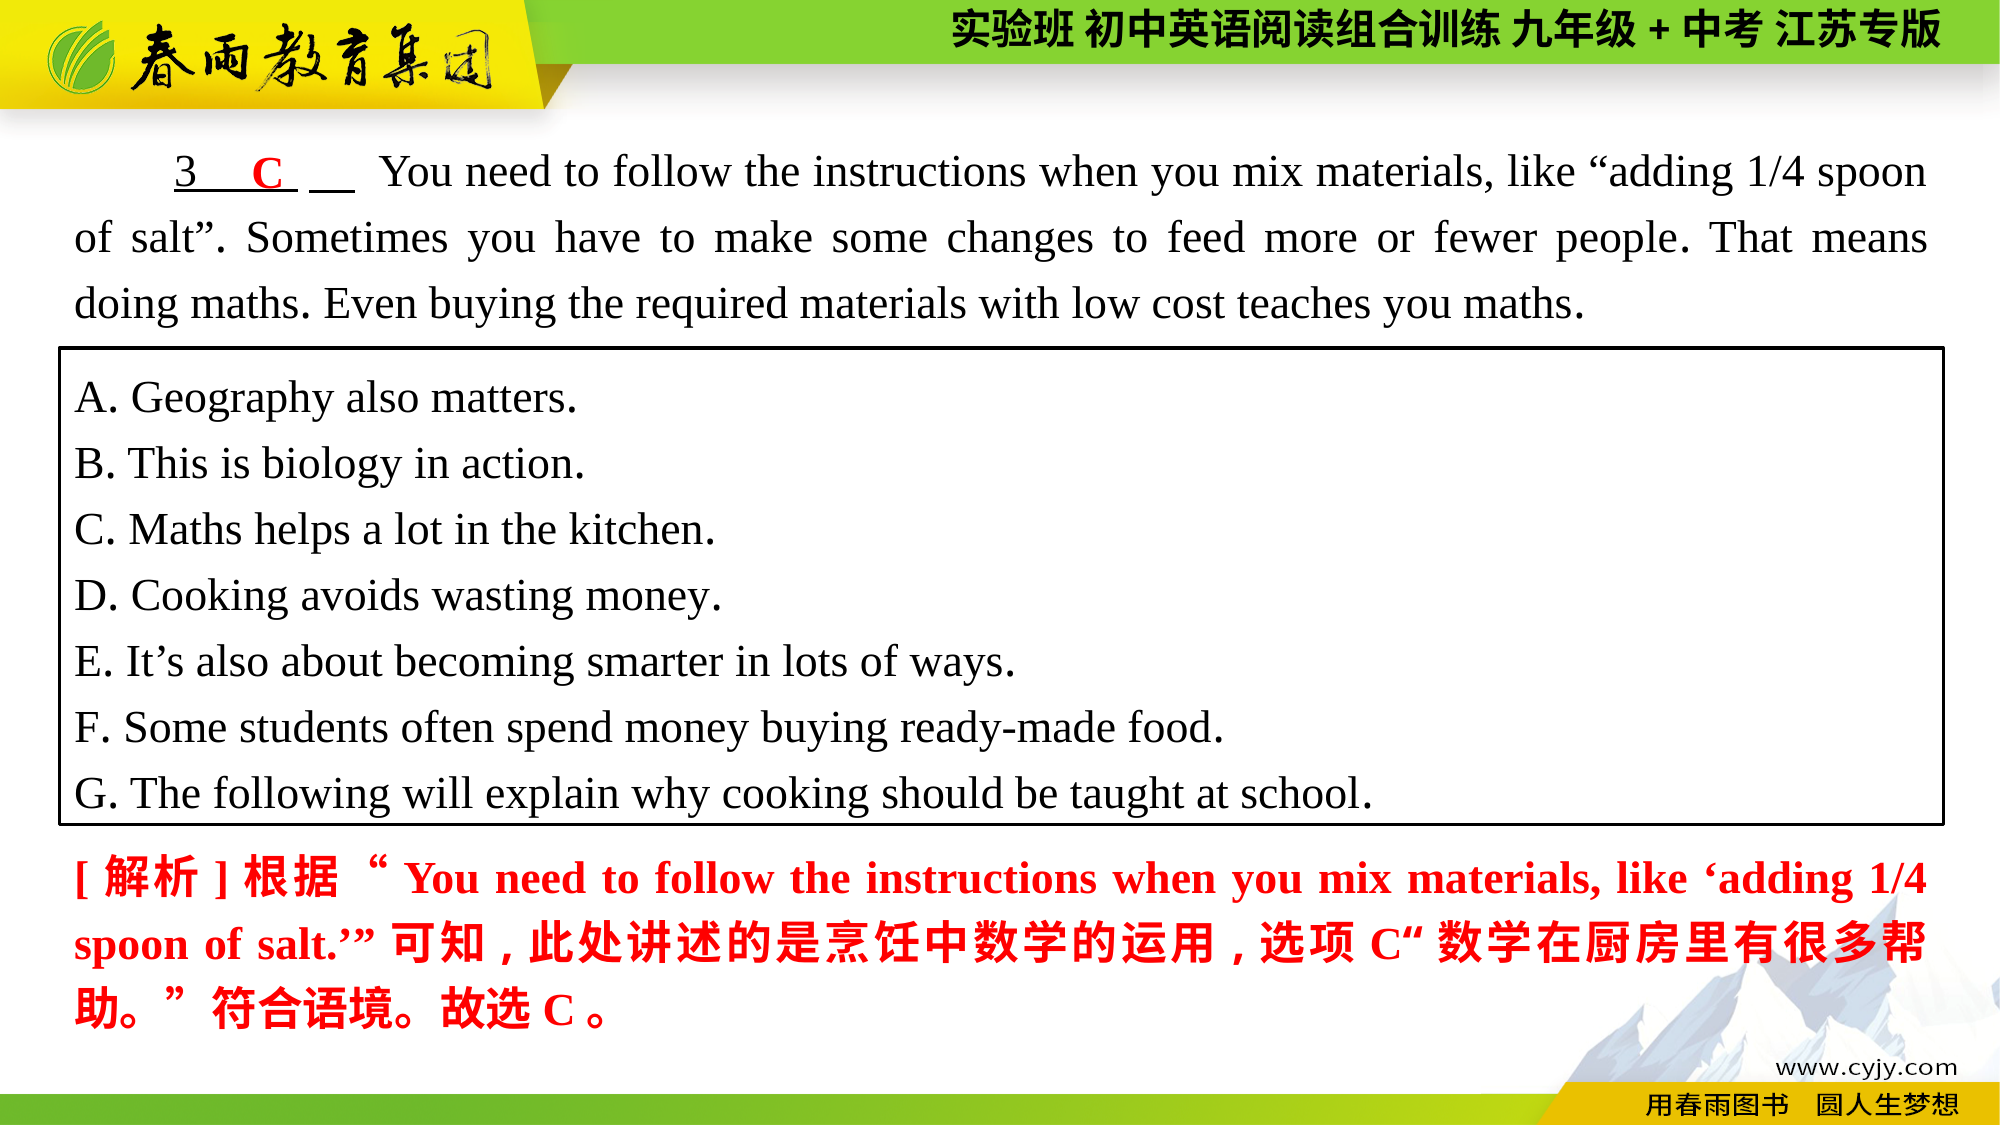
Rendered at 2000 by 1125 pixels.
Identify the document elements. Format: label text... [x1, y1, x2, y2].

list 3 You need to follow the instructions when you mix materials, like “adding 1/4 spoon of salt”. Sometimes you have to make some changes to feed more or fewer people. That means doing maths. Even buying the required materials with low cost teaches you maths. [59, 122, 1944, 332]
text_box A. Geography also matters. B. This is biology in action. C. Maths helps a lot in the kitchen. D. Cooking avoids wasting money. E. It’s also about becoming smarter in lots of ways. F. Some students often spend money buying ready-made food. G. The following will explain why cooking should be taught at school. [59, 347, 1944, 825]
text_box [解析]根据“You need to follow the instructions when you mix materials, like ‘adding 1/4 spoon of salt.’”可知,此处讲述的是烹饪中数学的运用,选项C“数学在厨房里有很多帮助。”符合语境。故选C。 [59, 829, 1944, 1043]
text_box C [236, 124, 300, 206]
picture [0, 0, 2000, 1125]
